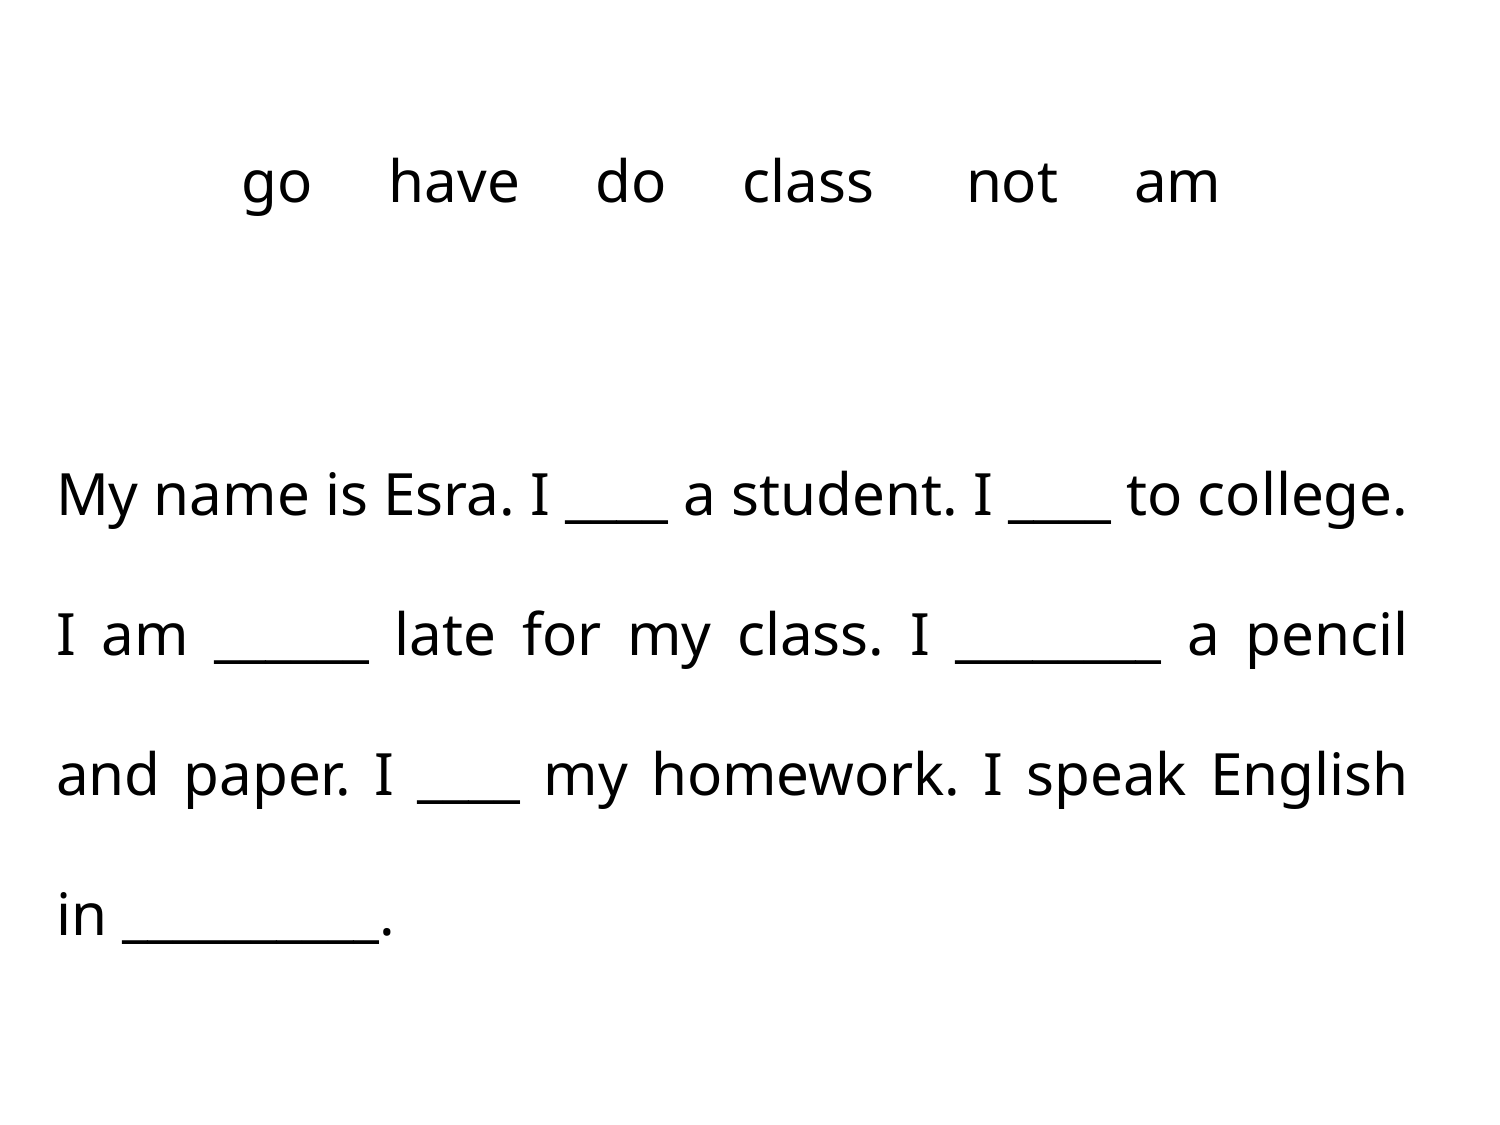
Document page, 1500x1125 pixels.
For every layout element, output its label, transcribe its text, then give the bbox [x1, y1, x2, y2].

text_box go have do class not am My name is Esra. I ____ a student. I ____ to college. I am ______ late for my class. I ________ a pencil and paper. I ____ my homework. I speak English in __________. [41, 66, 1424, 955]
